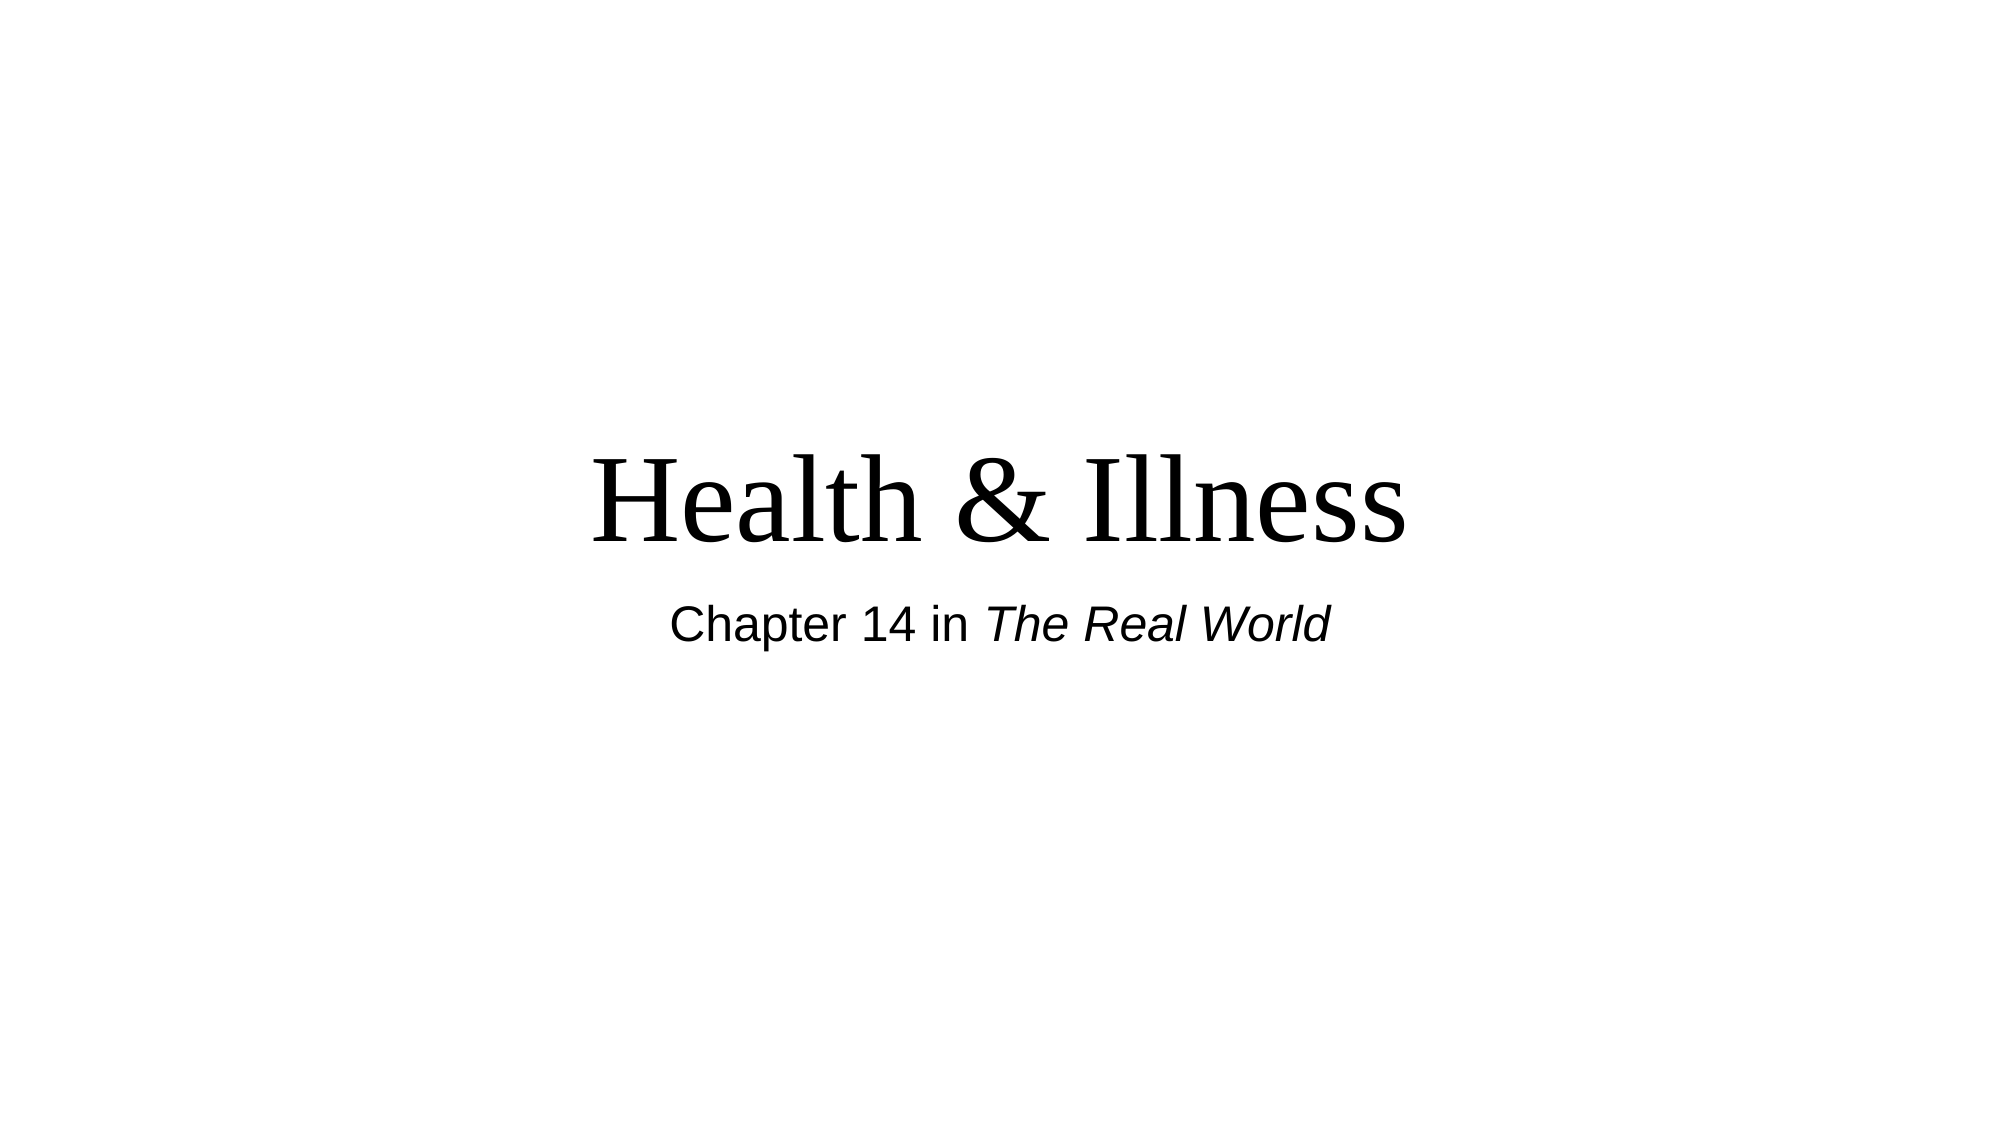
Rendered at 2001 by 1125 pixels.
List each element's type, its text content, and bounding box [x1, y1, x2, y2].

title Health & Illness [249, 184, 1750, 576]
subtitle Chapter 14 in The Real World [249, 590, 1750, 863]
